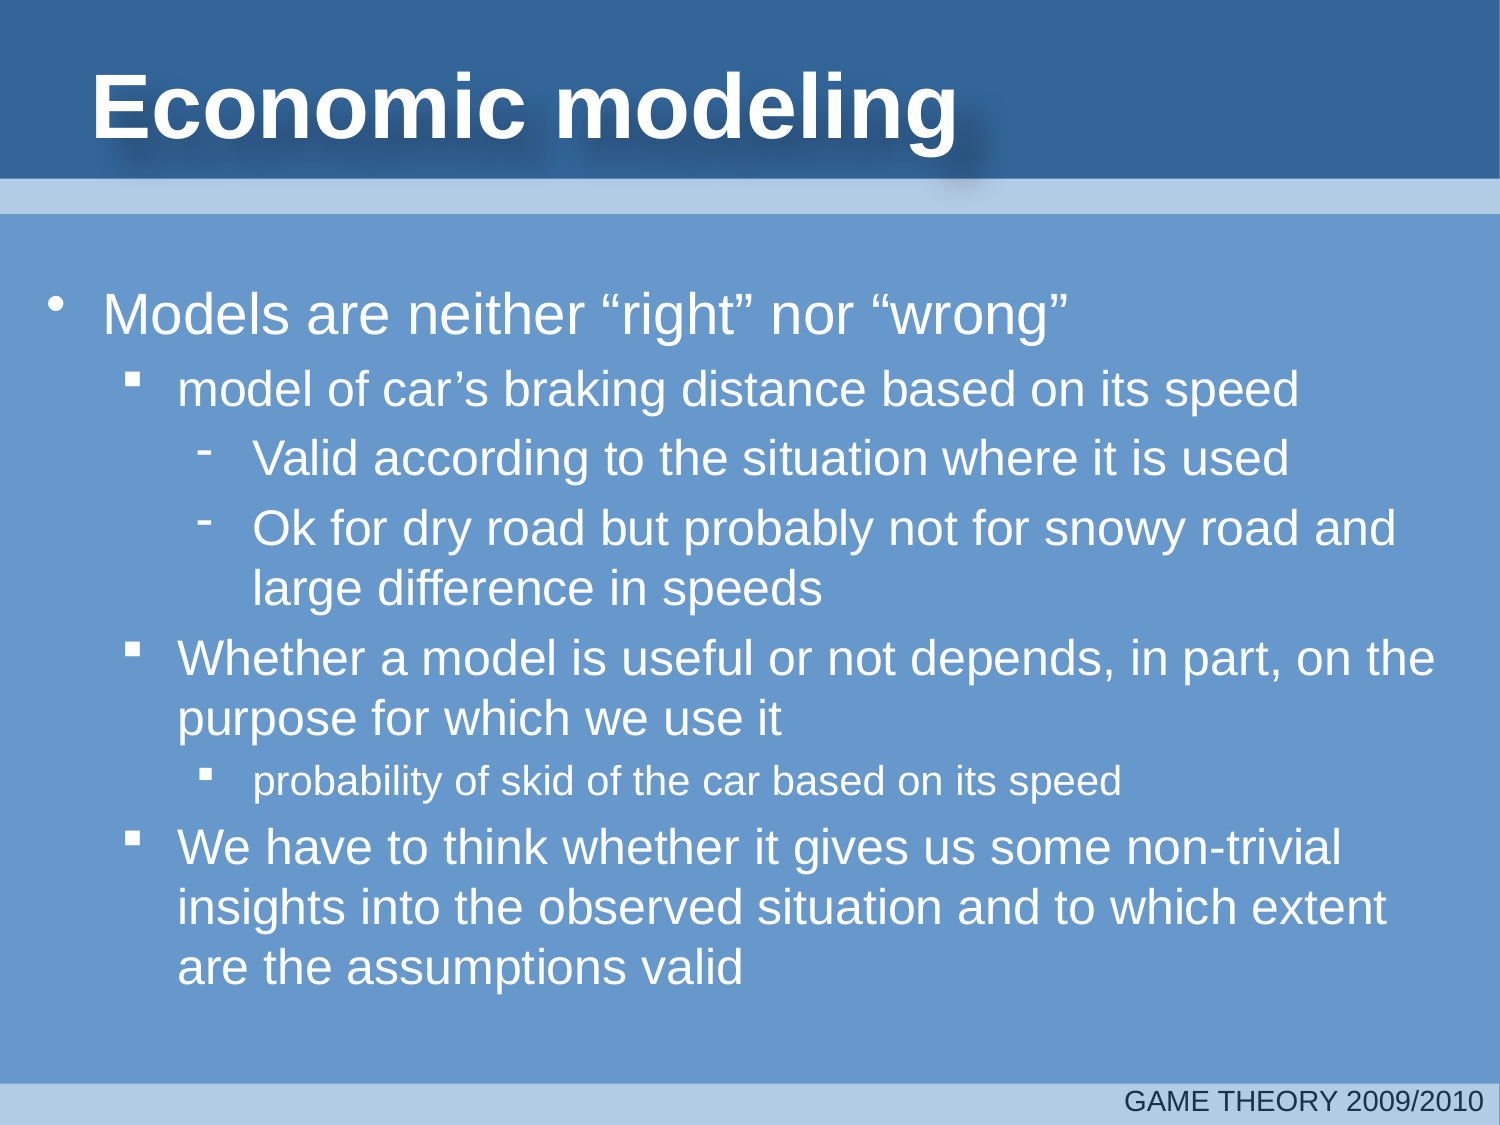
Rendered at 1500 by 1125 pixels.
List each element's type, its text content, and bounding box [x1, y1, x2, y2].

text_box Models are neither “right” nor “wrong” model of car’s braking distance based on its speed Valid according to the situation where it is used Ok for dry road but probably not for snowy road and large difference in speeds Whether a model is useful or not depends, in part, on the purpose for which we use it probability of skid of the car based on its speed We have to think whether it gives us some non-trivial insights into the observed situation and to which extent are the assumptions valid [31, 268, 1469, 1025]
title Economic modeling [74, 42, 1436, 162]
text_box GAME THEORY 2009/2010 [1109, 1075, 1500, 1125]
